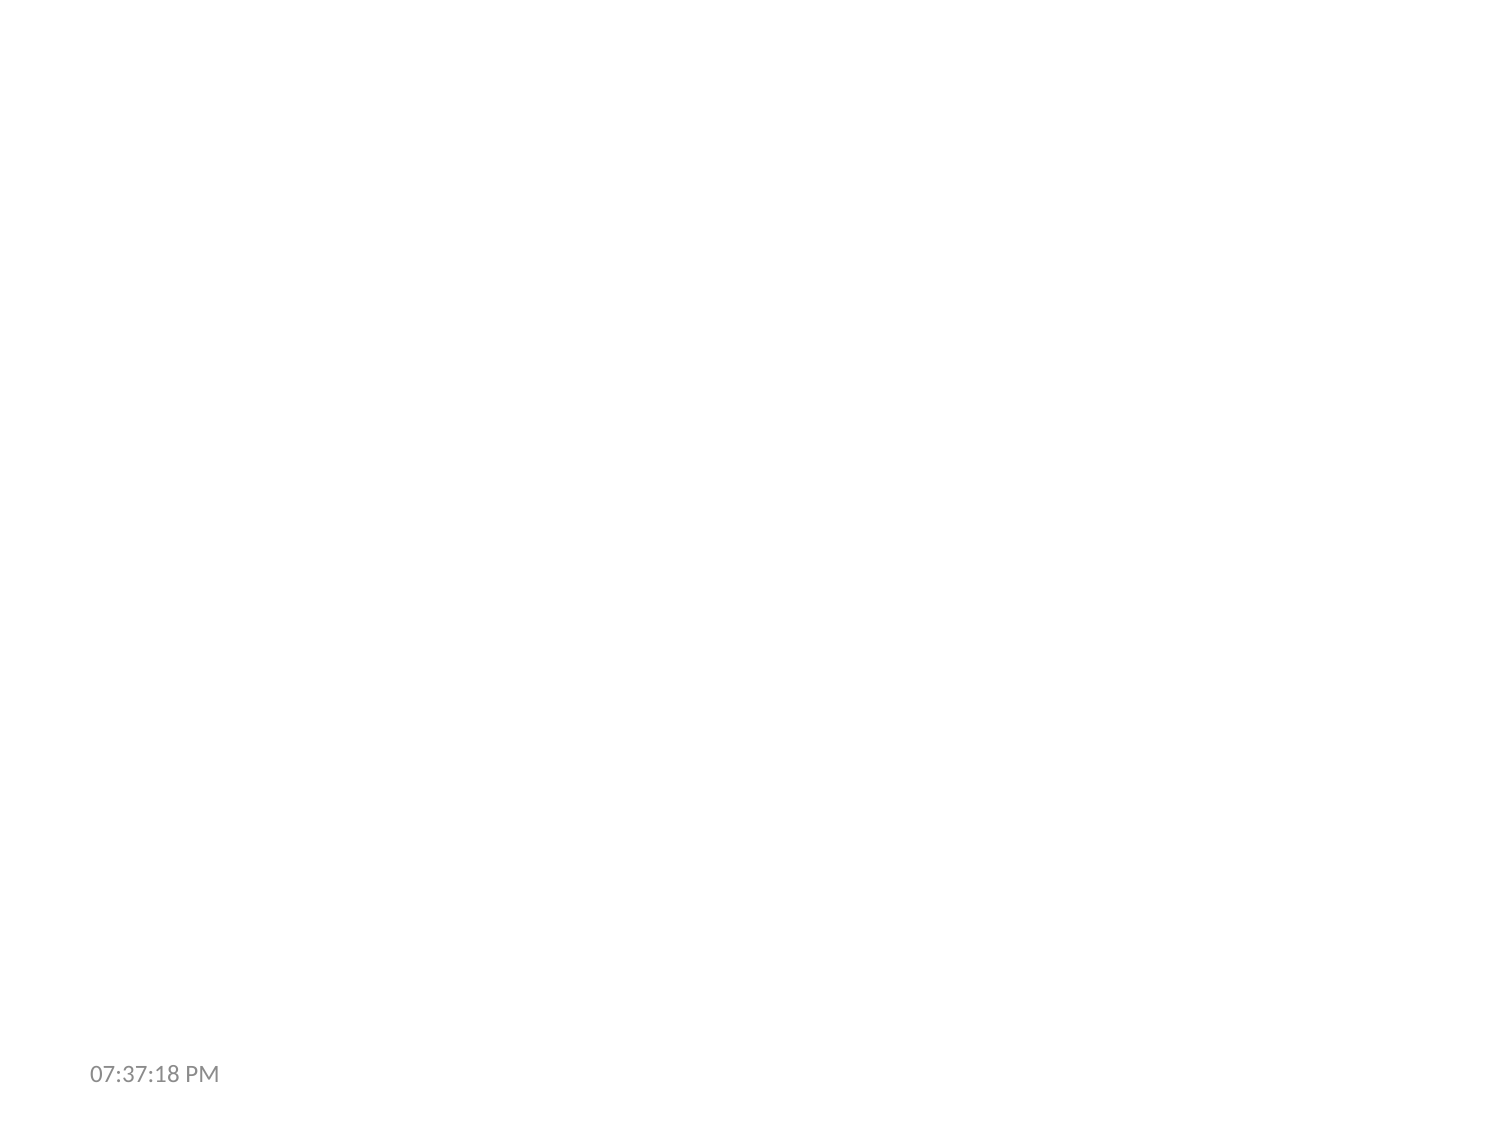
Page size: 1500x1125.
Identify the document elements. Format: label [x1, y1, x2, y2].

slide_number [75, 1042, 425, 1103]
